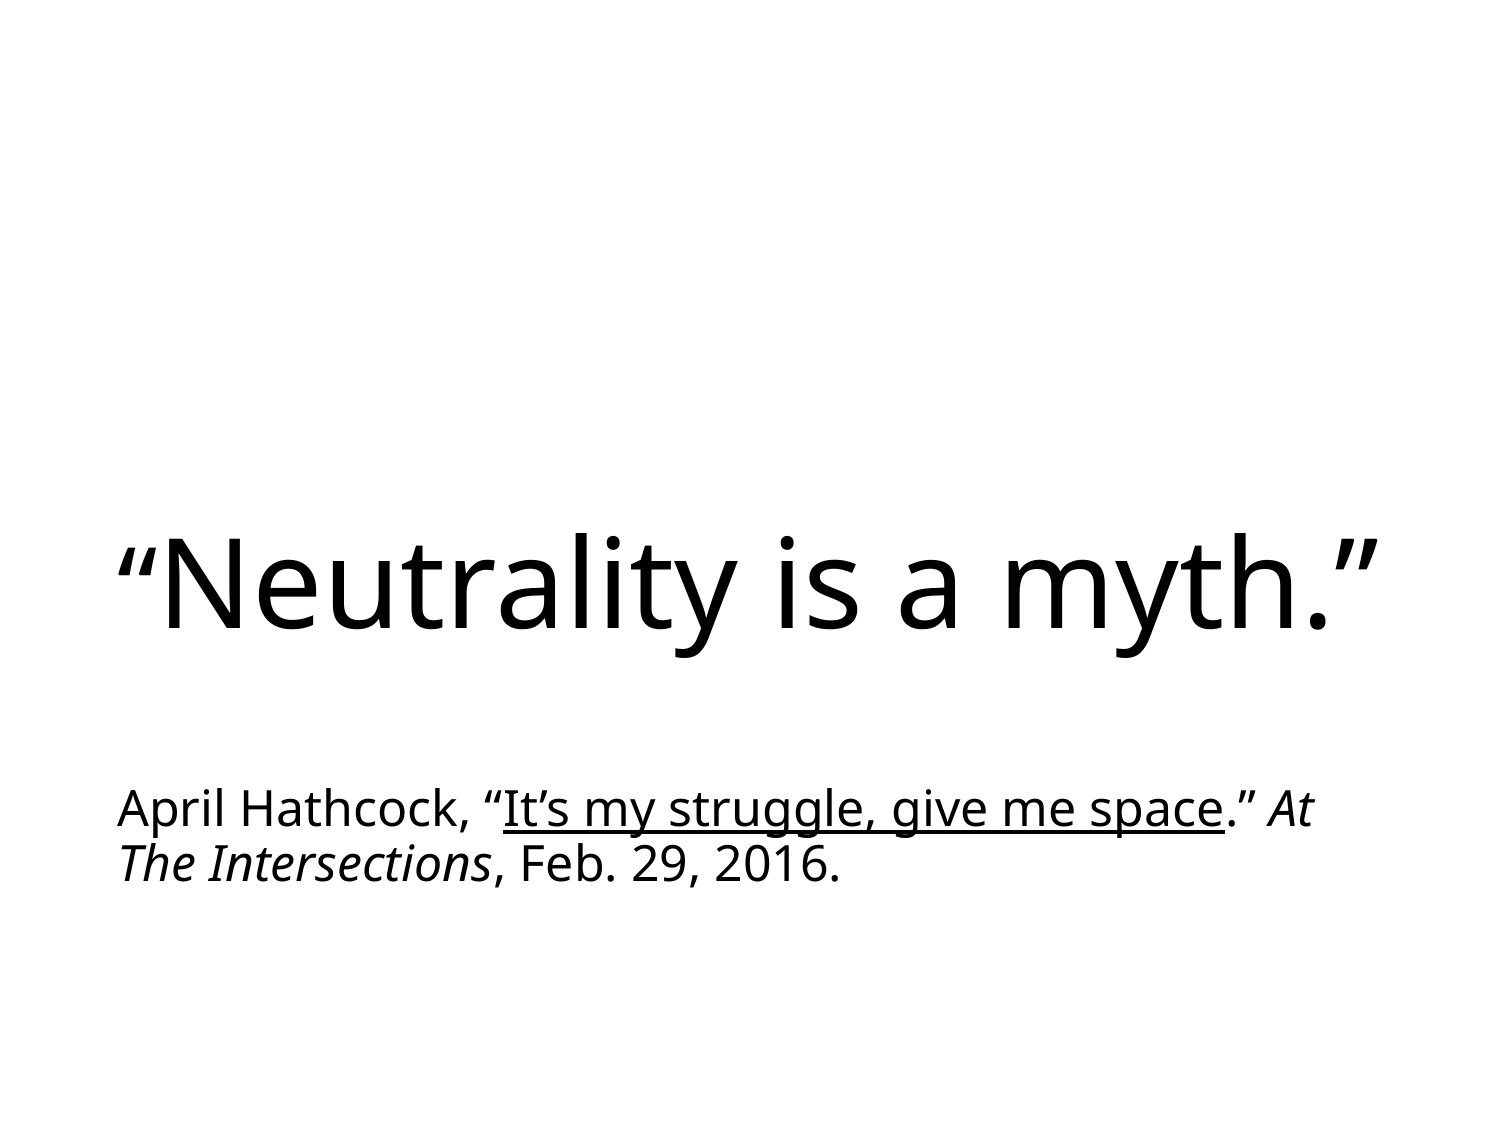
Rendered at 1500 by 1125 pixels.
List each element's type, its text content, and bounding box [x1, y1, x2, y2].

title “Neutrality is a myth.” April Hathcock, “It’s my struggle, give me space.” At The Intersections, Feb. 29, 2016. [102, 280, 1397, 900]
